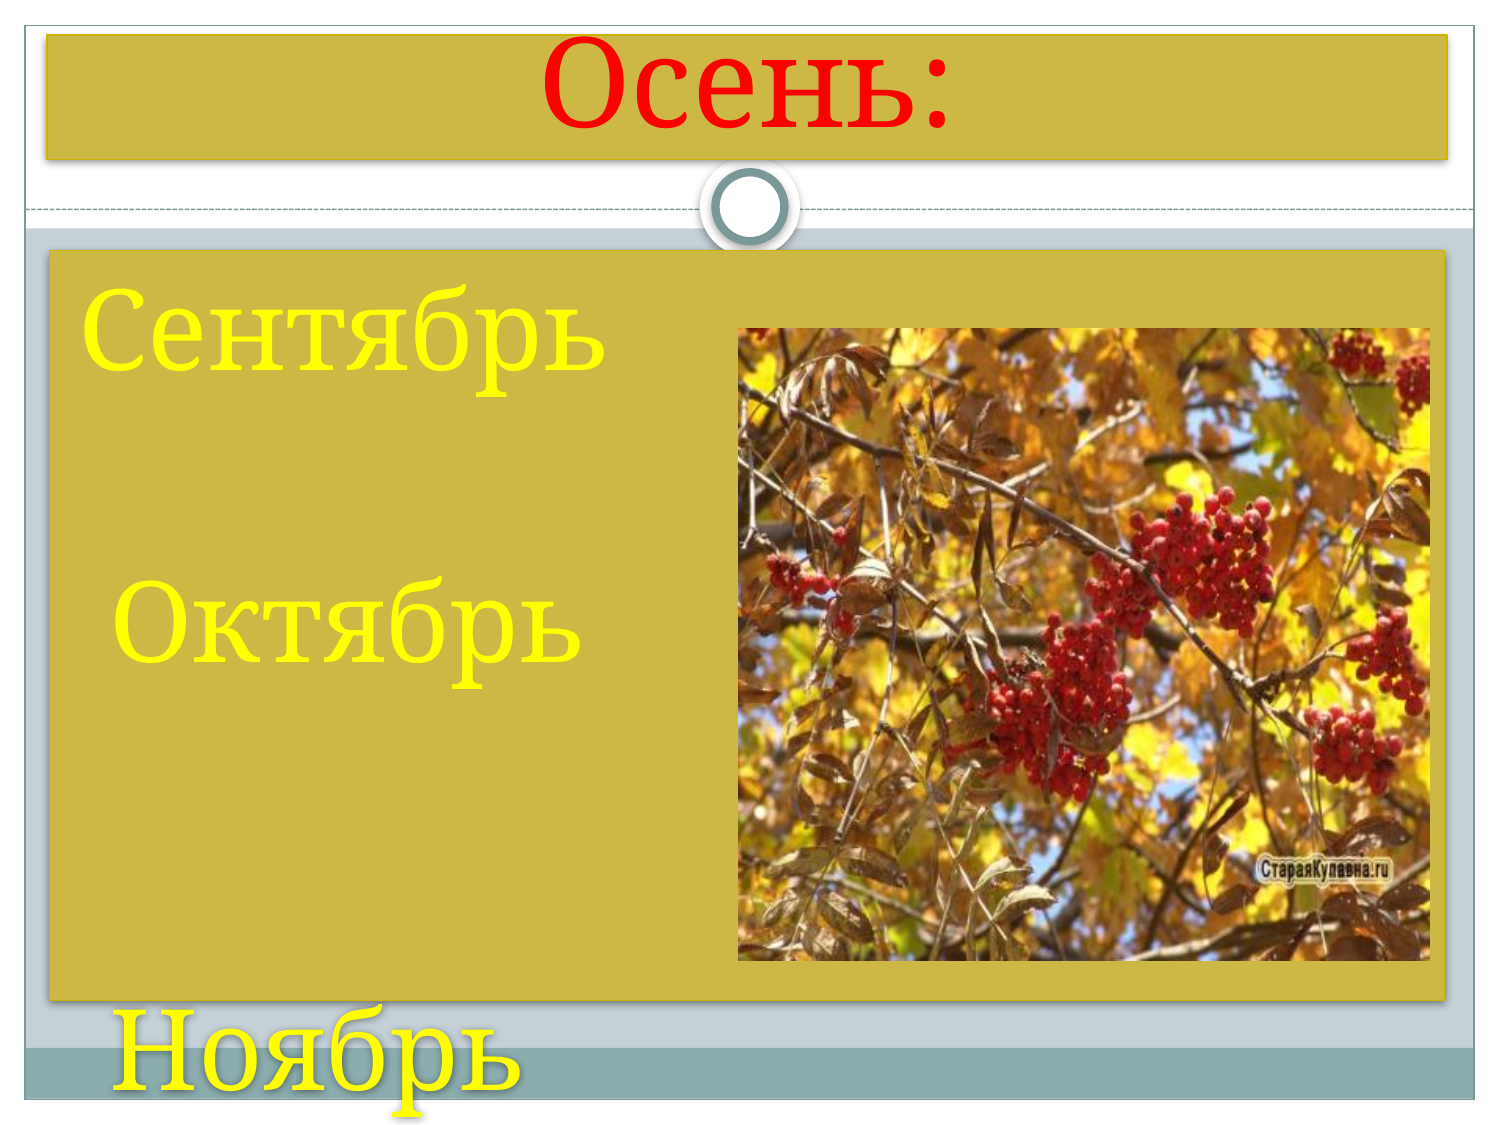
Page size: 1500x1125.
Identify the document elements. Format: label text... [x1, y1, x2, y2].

title Осень: [46, 34, 1448, 160]
list Сентябрь Октябрь Ноябрь [49, 250, 1445, 1001]
picture [737, 327, 1430, 962]
